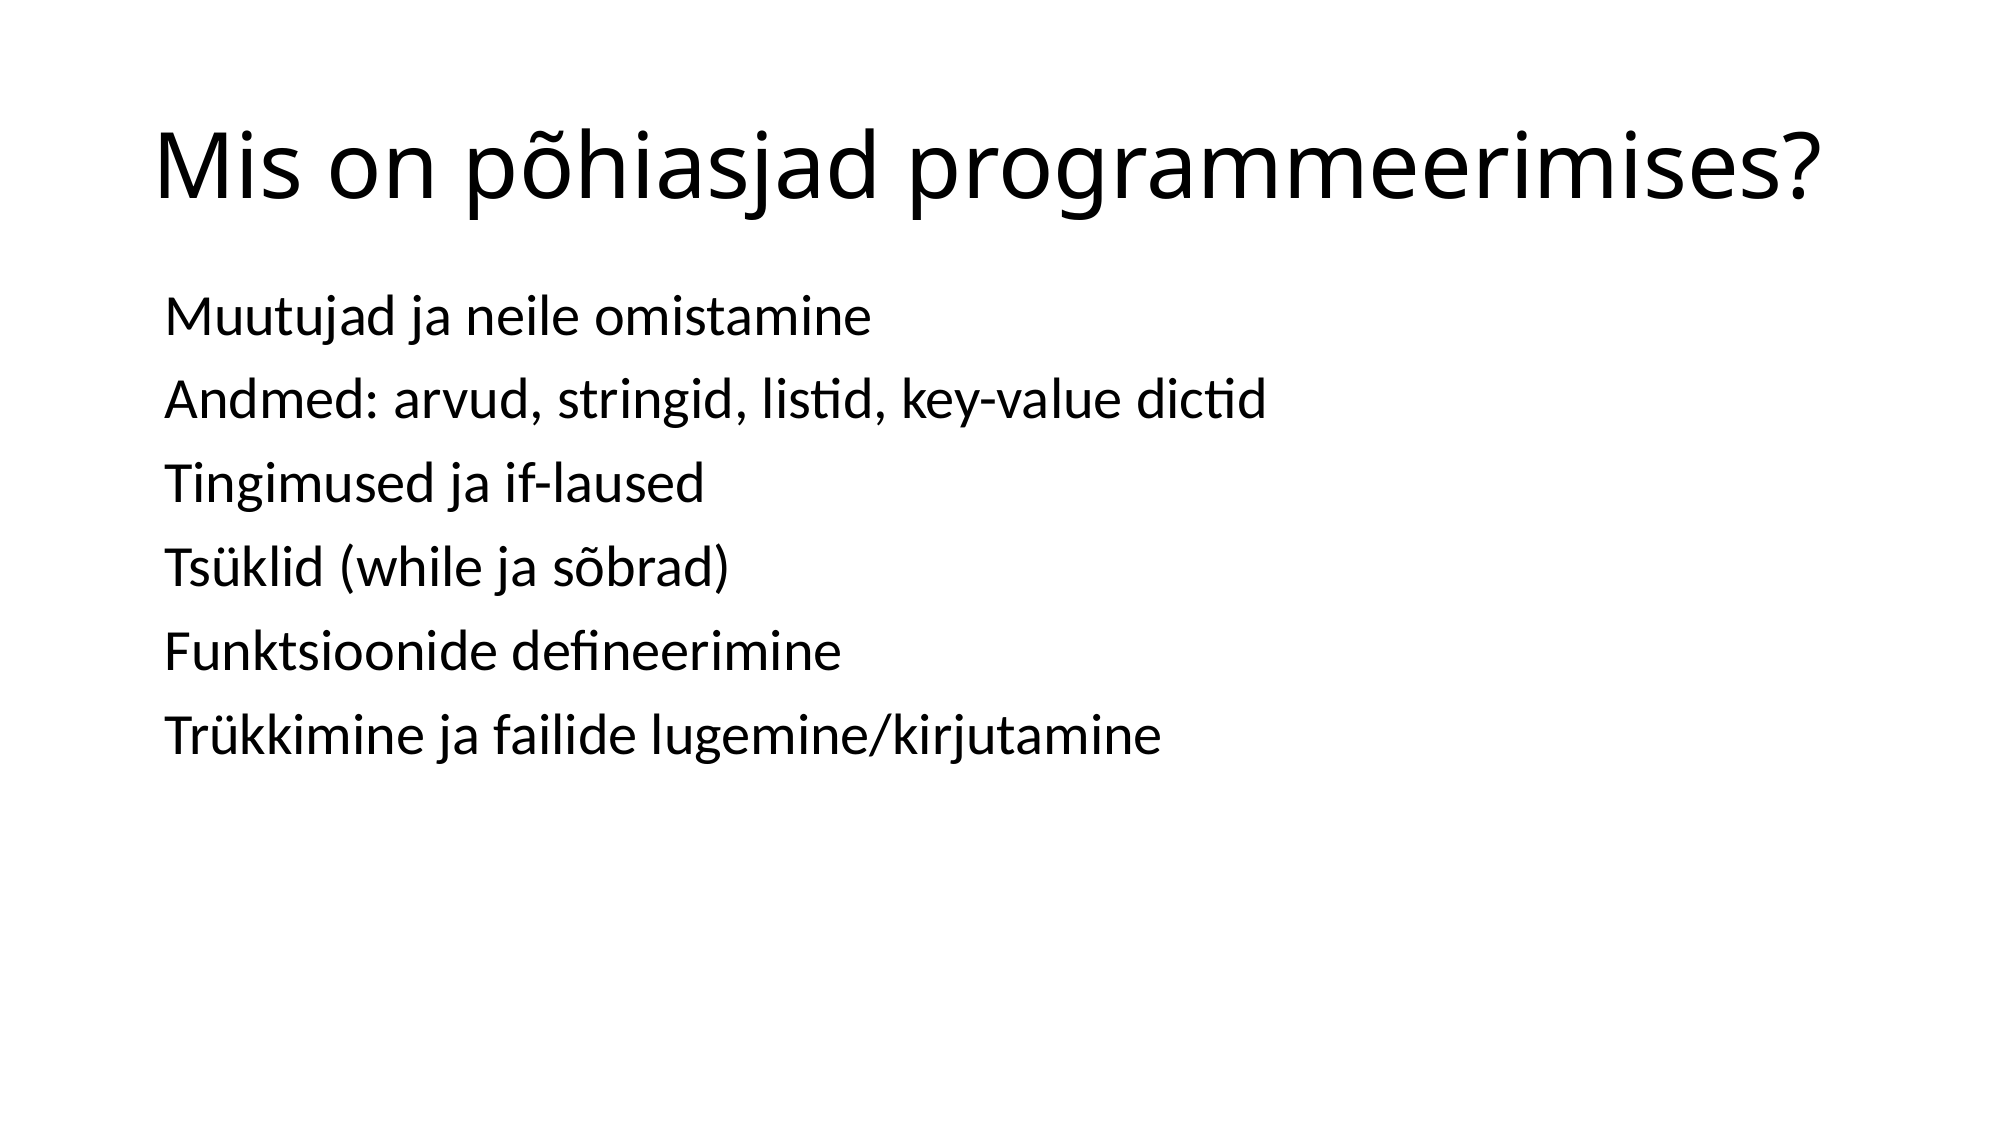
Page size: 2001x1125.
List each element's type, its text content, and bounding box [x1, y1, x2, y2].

list Muutujad ja neile omistamine Andmed: arvud, stringid, listid, key-value dictid Tingimused ja if-laused Tsüklid (while ja sõbrad) Funktsioonide defineerimine Trükkimine ja failide lugemine/kirjutamine [149, 277, 1673, 1020]
title Mis on põhiasjad programmeerimises? [137, 59, 1863, 278]
